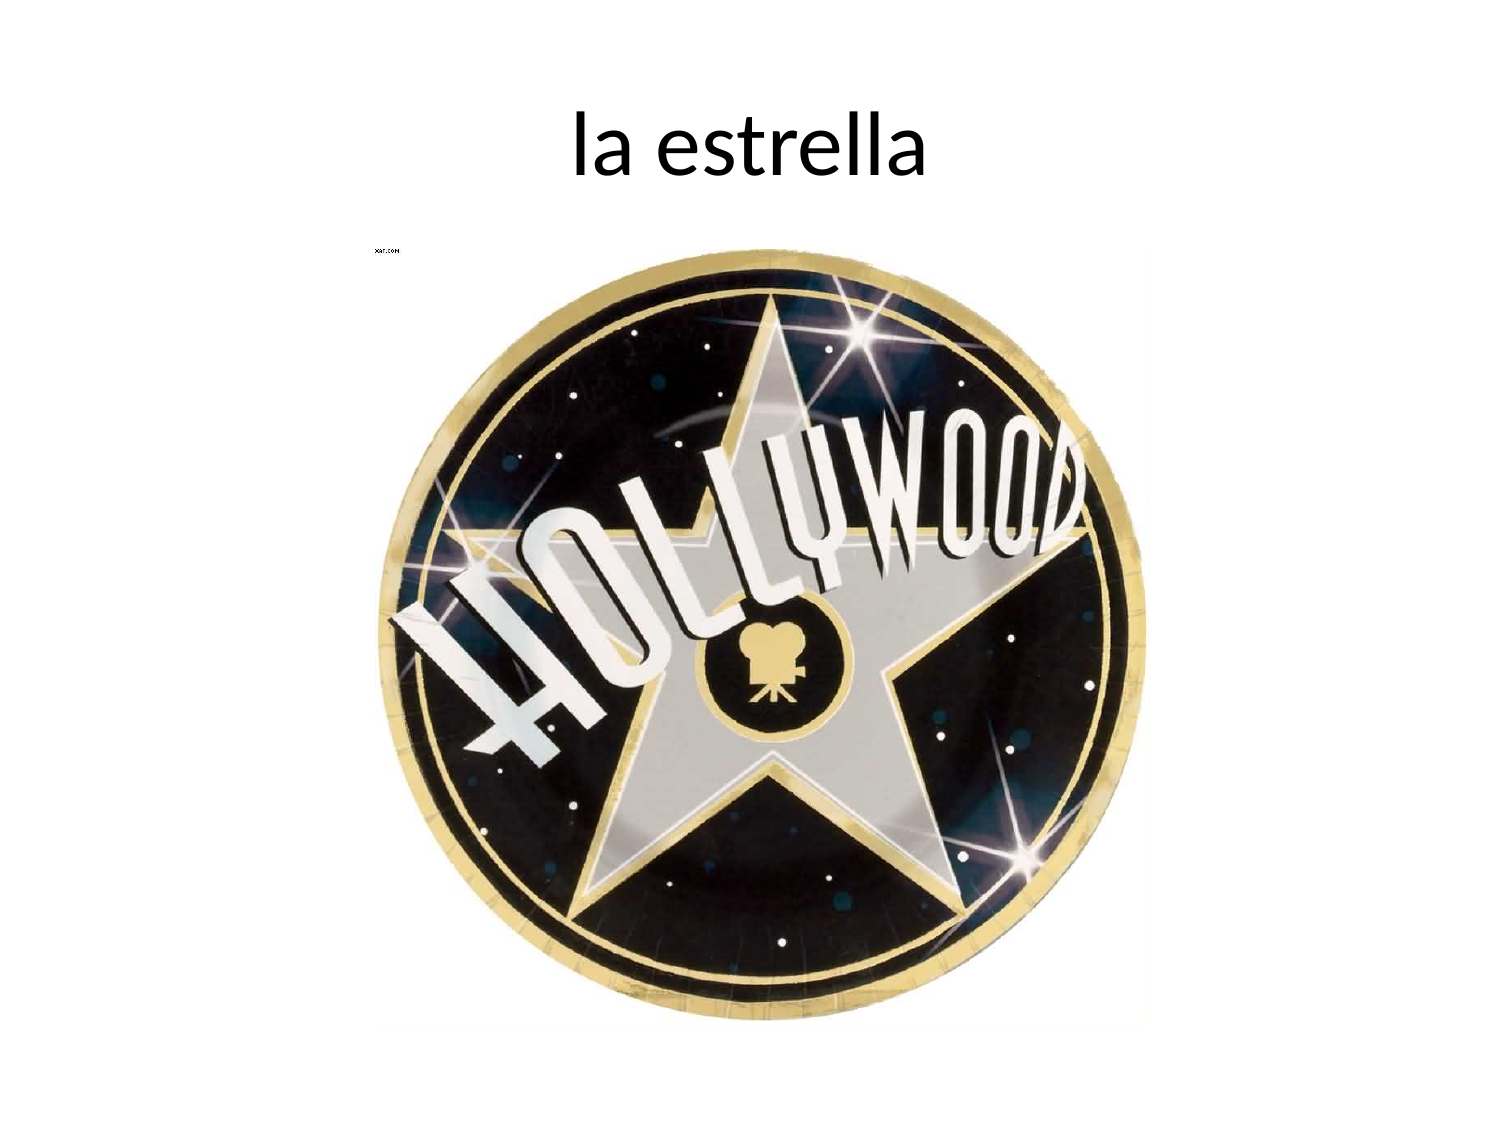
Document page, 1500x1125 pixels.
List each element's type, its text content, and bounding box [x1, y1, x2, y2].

picture [374, 249, 1151, 1026]
title la estrella [74, 44, 1426, 233]
